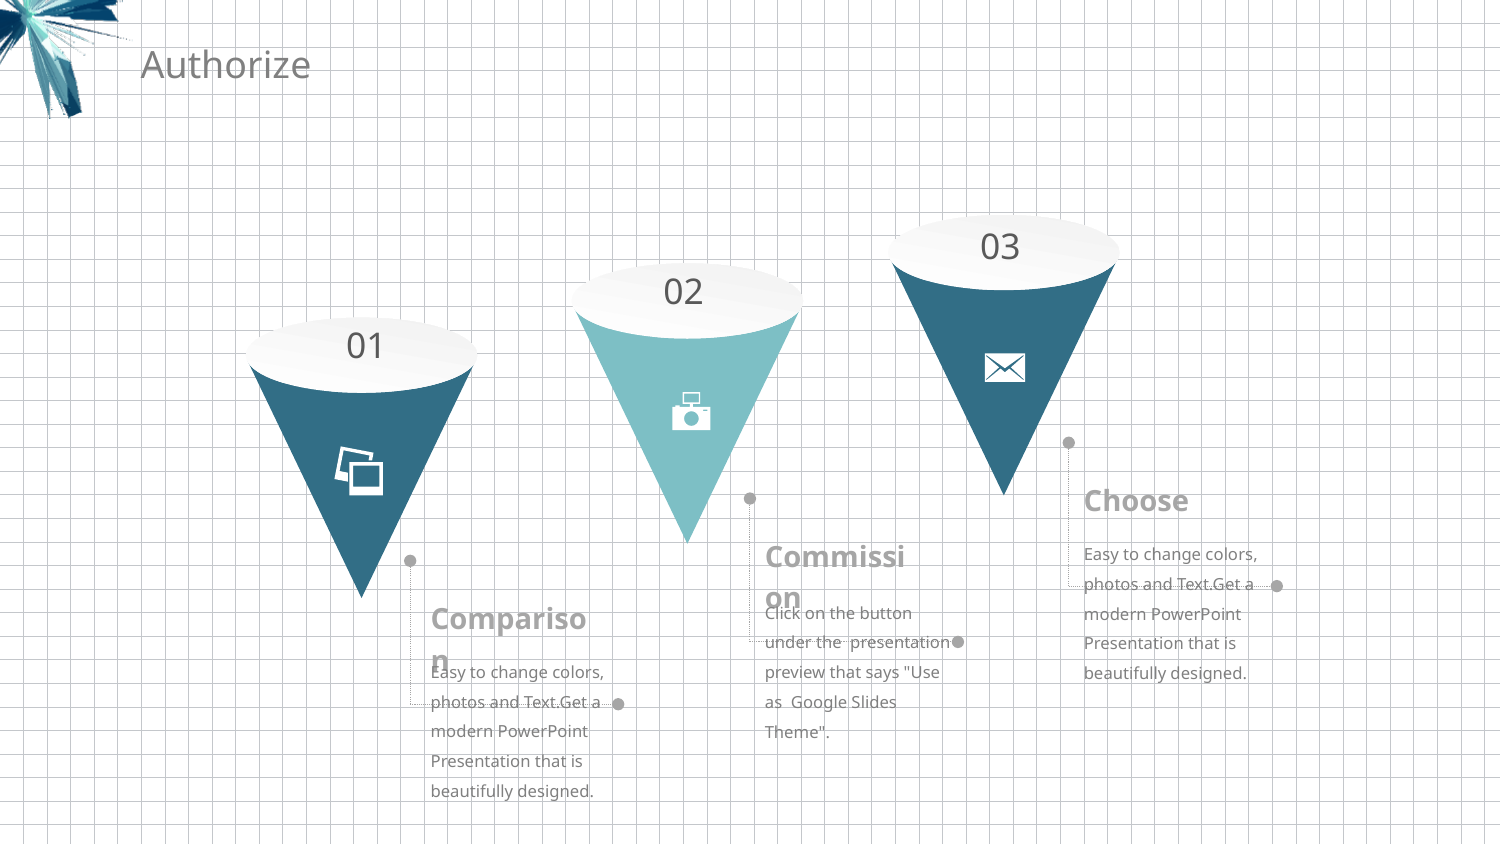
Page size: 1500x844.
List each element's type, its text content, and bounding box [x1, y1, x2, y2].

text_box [245, 317, 478, 599]
text_box 02 [652, 255, 715, 261]
text_box Click on the button under the presentation preview that says "Use as Google Slides Theme". [754, 587, 966, 748]
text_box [334, 446, 384, 496]
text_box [887, 214, 1120, 496]
text_box Comparison [420, 587, 600, 646]
text_box Easy to change colors, photos and Text.Get a modern PowerPoint Presentation that is beautifully designed. [420, 646, 632, 807]
text_box Choose [1073, 469, 1253, 523]
picture [0, 0, 135, 119]
text_box Commission [754, 525, 934, 587]
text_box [571, 263, 804, 545]
text_box 01 [335, 309, 398, 316]
text_box Easy to change colors, photos and Text.Get a modern PowerPoint Presentation that is beautifully designed. [1073, 528, 1285, 689]
text_box Authorize [140, 32, 491, 95]
